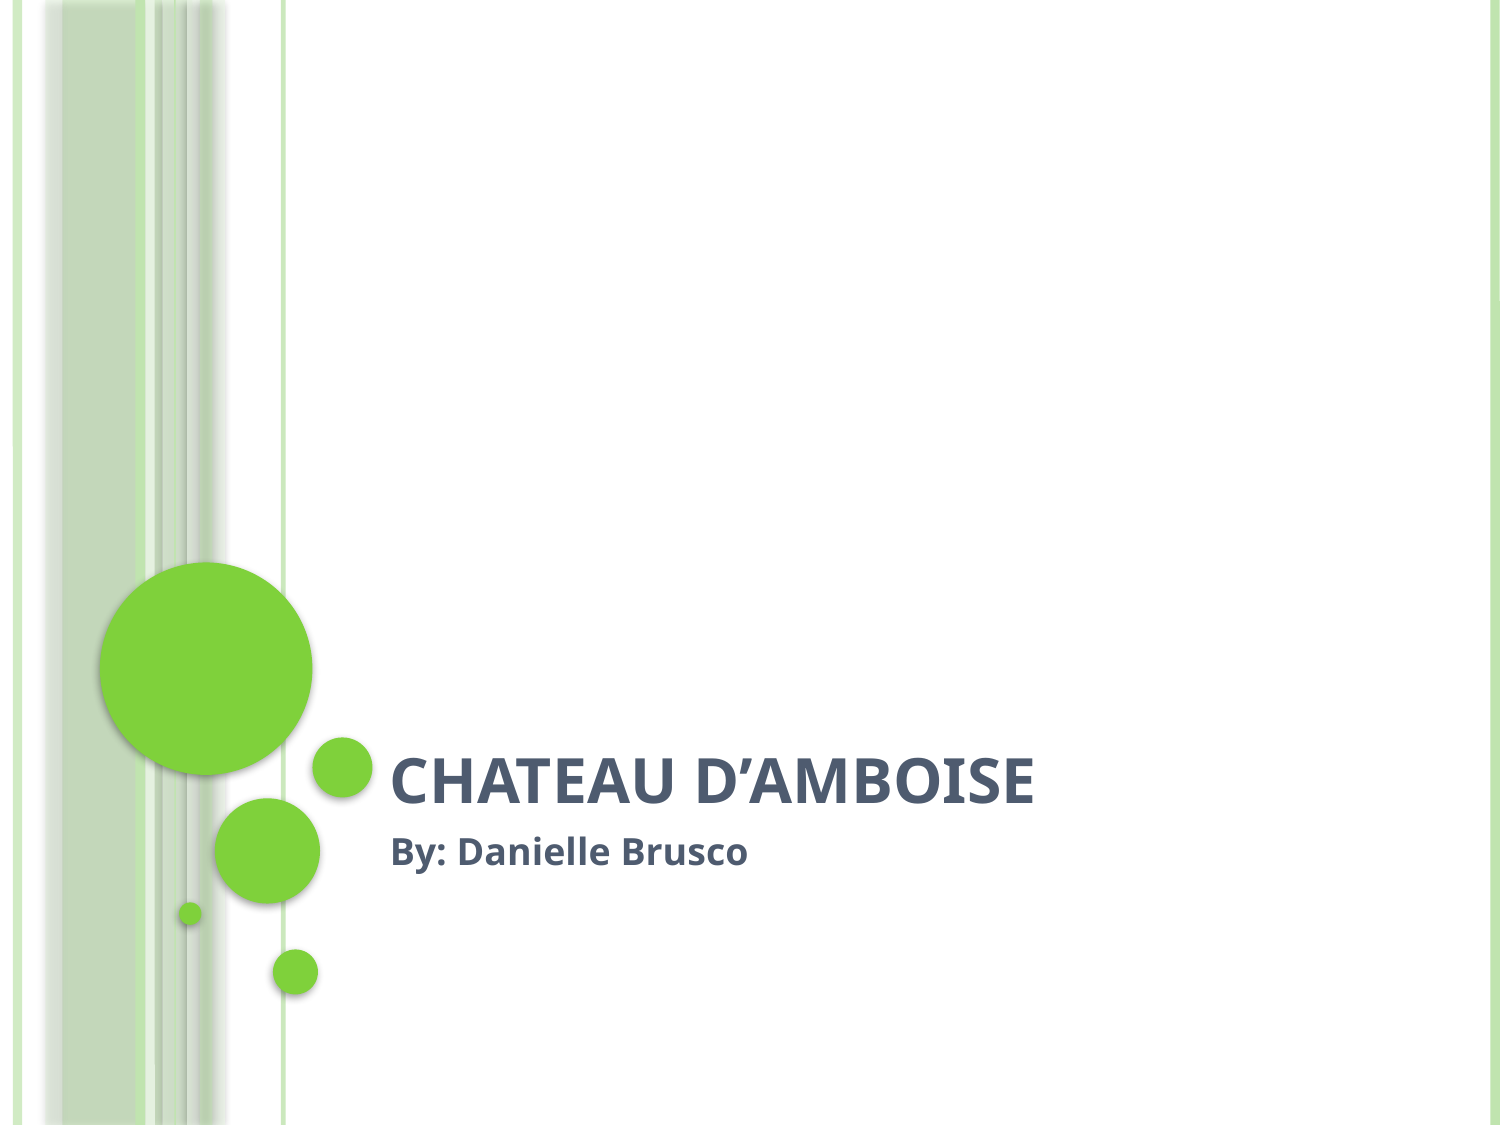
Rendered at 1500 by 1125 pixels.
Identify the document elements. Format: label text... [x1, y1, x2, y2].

subtitle By: Danielle Brusco [375, 820, 1388, 1046]
title Chateau D’amboise [375, 512, 1388, 820]
